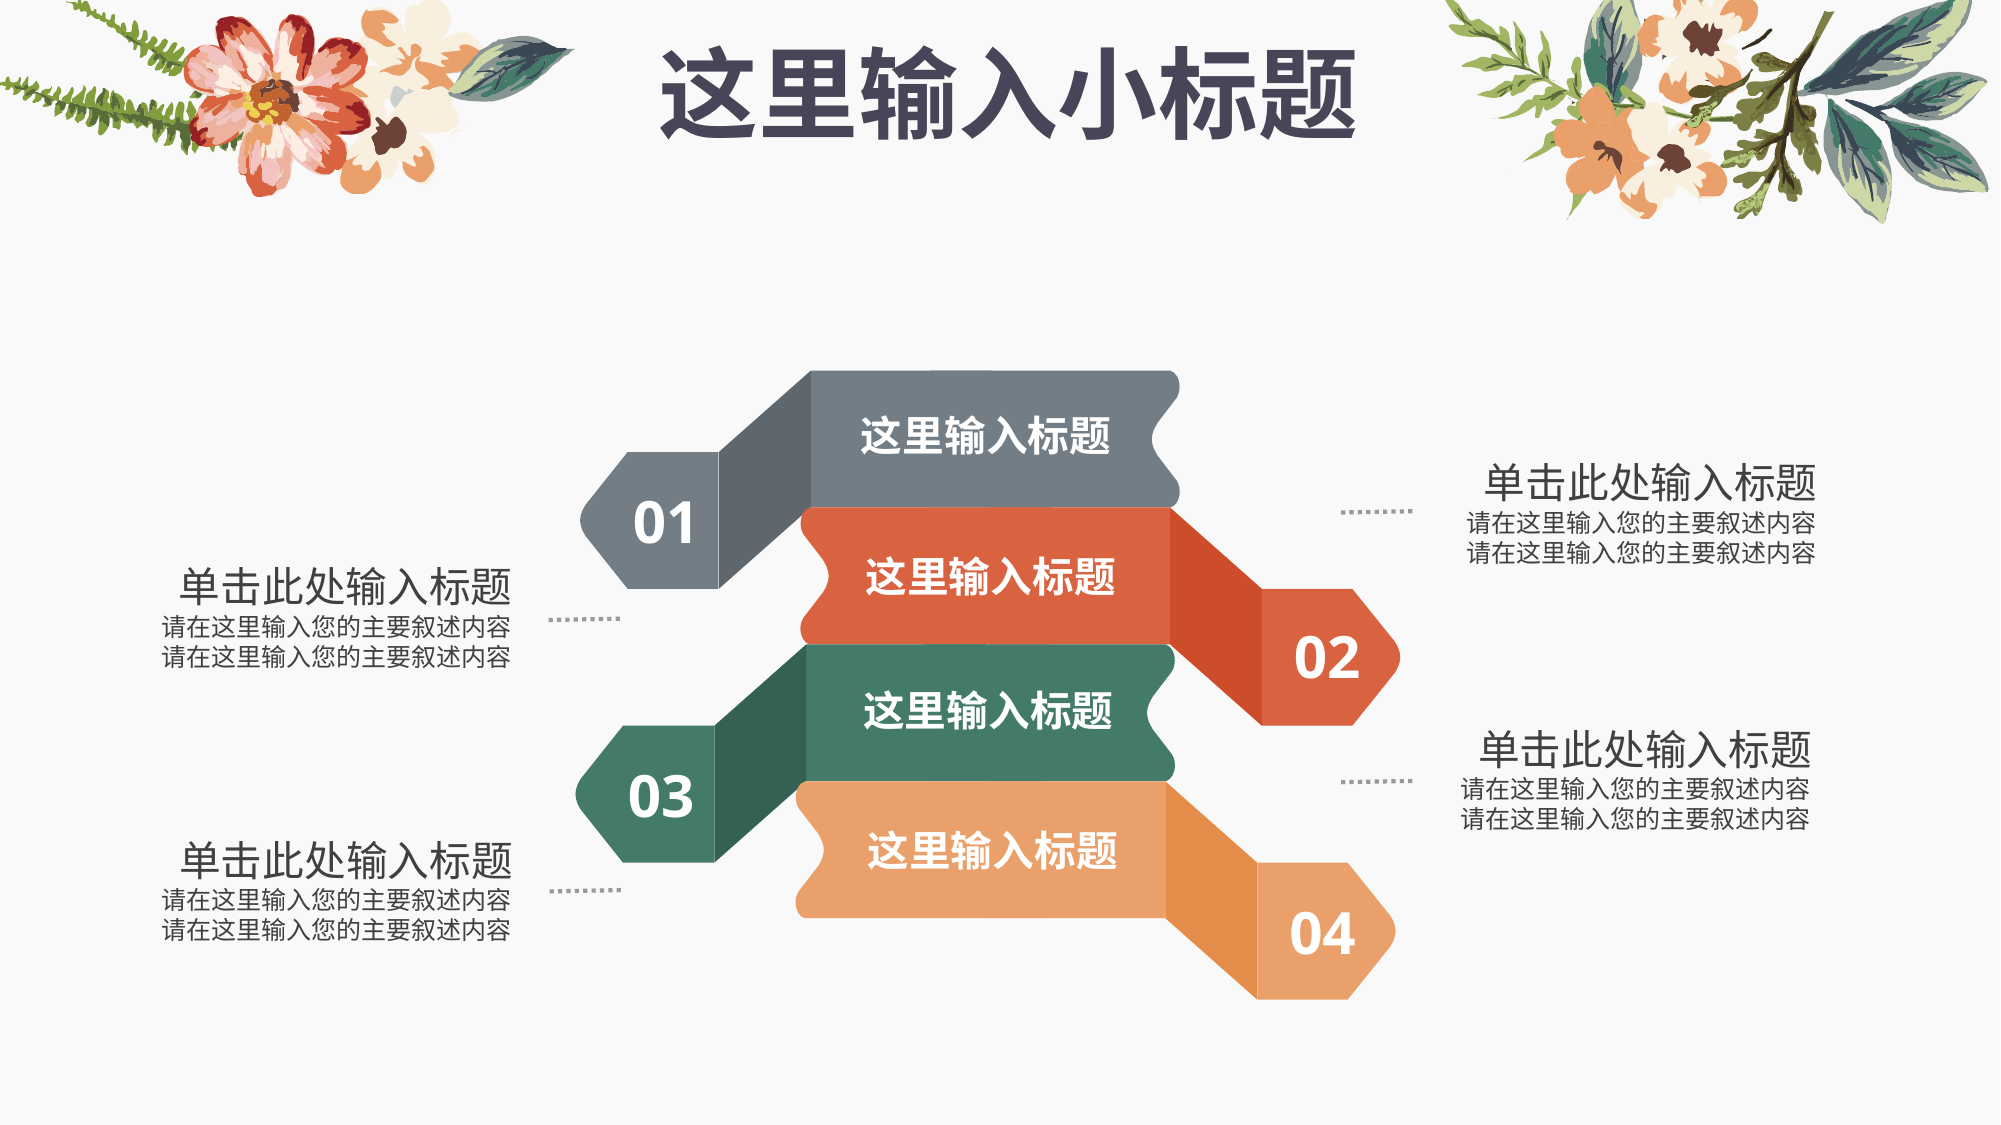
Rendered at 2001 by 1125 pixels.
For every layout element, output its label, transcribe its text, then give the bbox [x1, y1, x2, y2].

picture [1441, 0, 1990, 224]
text_box 单击此处输入标题 请在这里输入您的主要叙述内容 请在这里输入您的主要叙述内容 [1451, 449, 1833, 655]
text_box 单击此处输入标题 请在这里输入您的主要叙述内容 请在这里输入您的主要叙述内容 [146, 553, 528, 759]
picture [0, 0, 577, 197]
text_box 单击此处输入标题 请在这里输入您的主要叙述内容 请在这里输入您的主要叙述内容 [146, 827, 529, 1033]
text_box 单击此处输入标题 请在这里输入您的主要叙述内容 请在这里输入您的主要叙述内容 [1445, 716, 1828, 921]
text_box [580, 370, 1180, 589]
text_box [795, 781, 1396, 1000]
text_box 这里输入小标题 [643, 23, 1374, 159]
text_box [575, 644, 1175, 863]
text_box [800, 507, 1401, 726]
